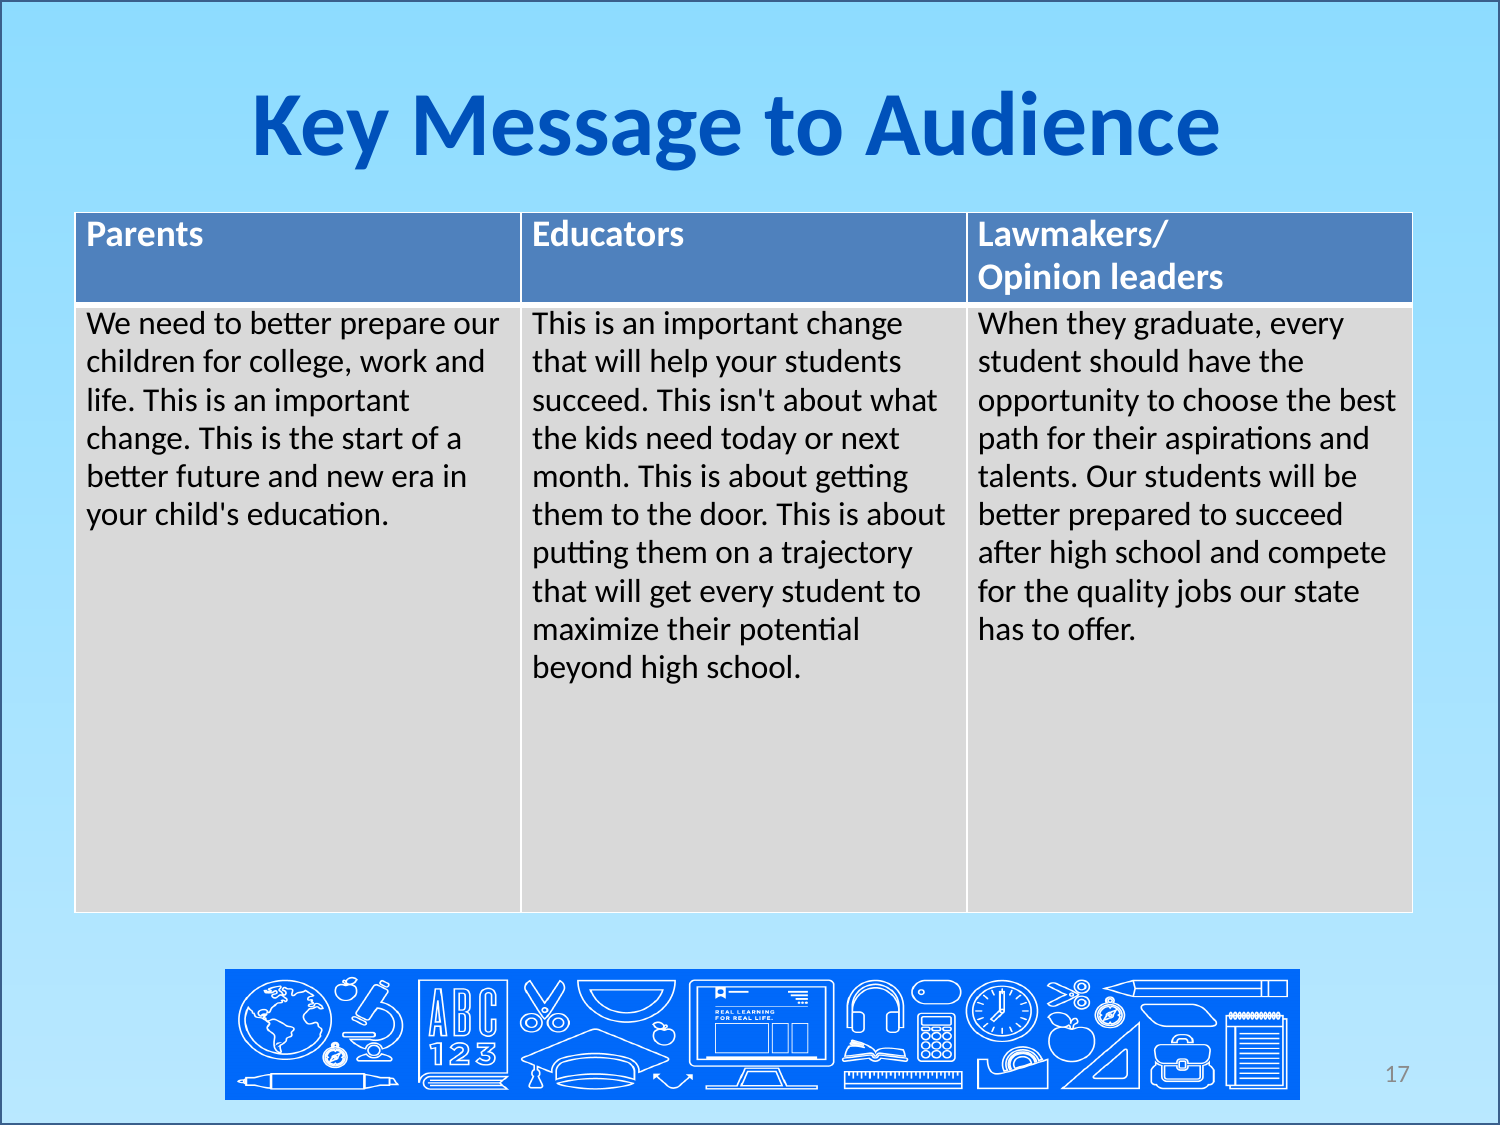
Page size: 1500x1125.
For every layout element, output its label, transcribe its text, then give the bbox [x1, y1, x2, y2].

title Key Message to Audience [62, 24, 1413, 213]
slide_number 17 [1074, 1042, 1425, 1103]
table_header Lawmakers/ Opinion leaders [968, 213, 1412, 302]
table_cell We need to better prepare our children for college, work and life. This is an important change. This is the start of a better future and new era in your child's education. [76, 308, 520, 912]
table_header Educators [522, 213, 966, 302]
table_cell This is an important change that will help your students succeed. This isn't about what the kids need today or next month. This is about getting them to the door. This is about putting them on a trajectory that will get every student to maximize their potential beyond high school. [522, 308, 966, 912]
table_cell When they graduate, every student should have the opportunity to choose the best path for their aspirations and talents. Our students will be better prepared to succeed after high school and compete for the quality jobs our state has to offer. [968, 308, 1412, 912]
picture [225, 969, 1300, 1100]
table_header Parents [76, 213, 520, 302]
